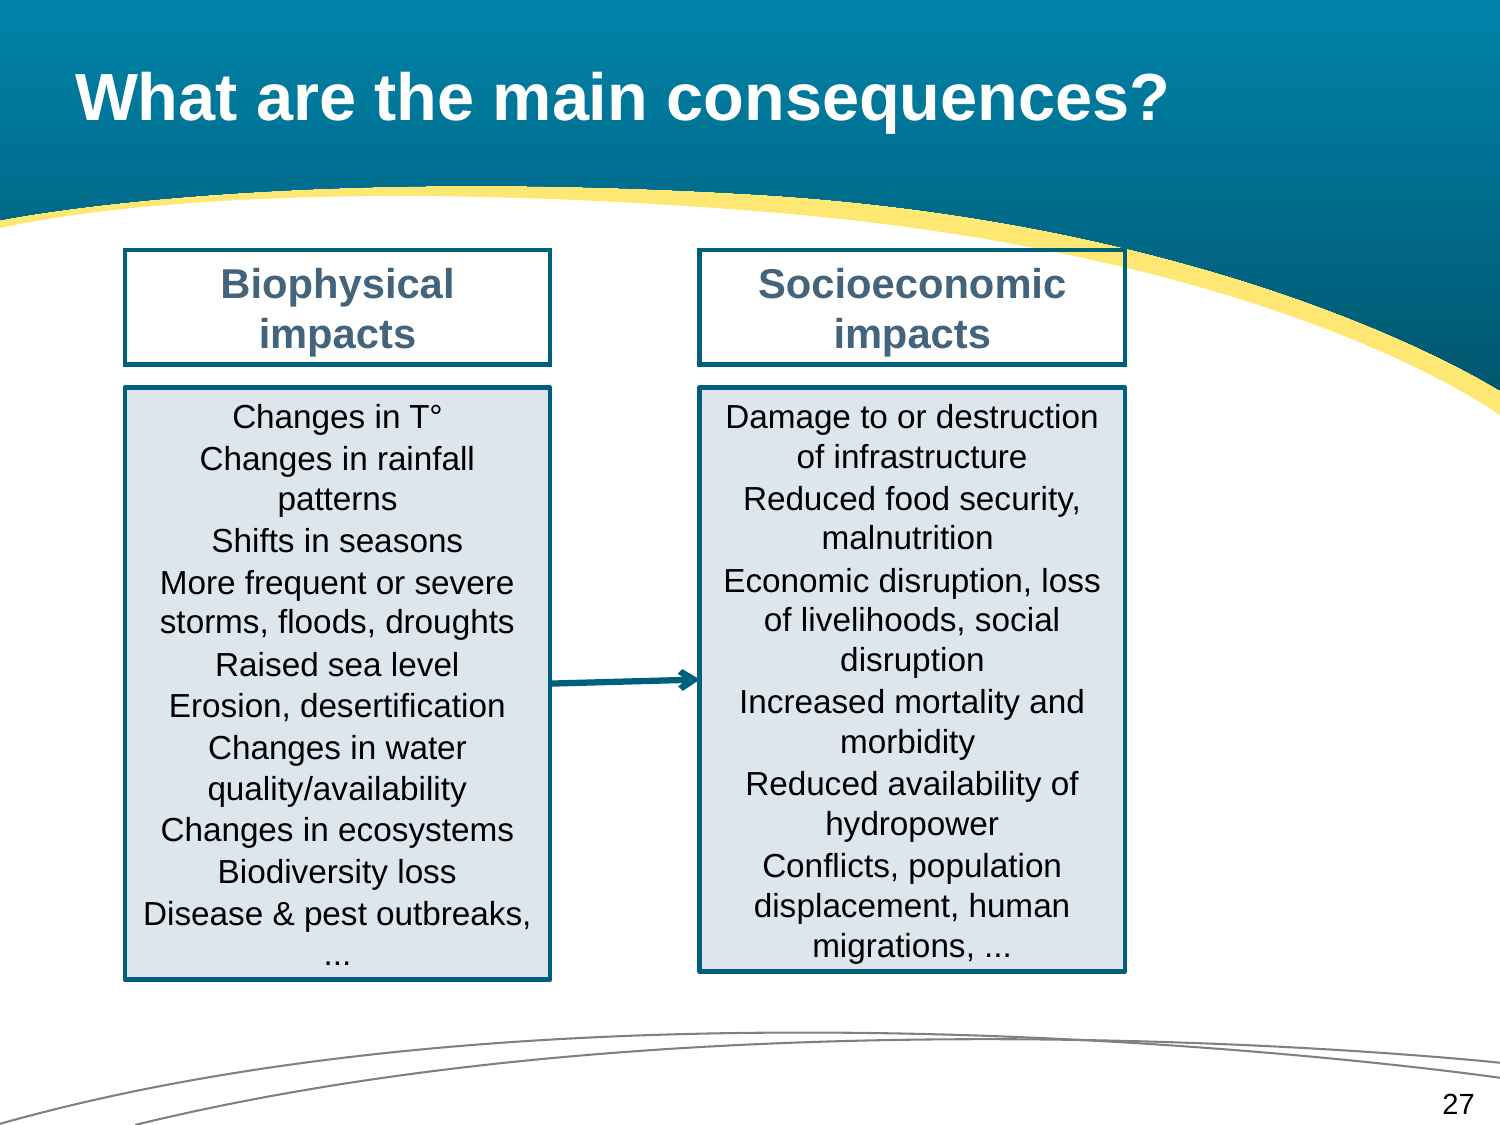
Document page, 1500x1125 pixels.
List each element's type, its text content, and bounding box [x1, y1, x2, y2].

text_box Damage to or destruction of infrastructure Reduced food security, malnutrition Economic disruption, loss of livelihoods, social disruption Increased mortality and morbidity Reduced availability of hydropower Conflicts, population displacement, human migrations, ... [699, 387, 1125, 972]
text_box Socioeconomic impacts [699, 249, 1125, 365]
text_box Changes in T° Changes in rainfall patterns Shifts in seasons More frequent or severe storms, floods, droughts Raised sea level Erosion, desertification Changes in water quality/availability Changes in ecosystems Biodiversity loss Disease & pest outbreaks, ... [124, 387, 551, 980]
text_box Biophysical impacts [124, 249, 551, 365]
slide_number 27 [1124, 1084, 1476, 1113]
title What are the main consequences? [74, 0, 1476, 188]
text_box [549, 682, 701, 688]
